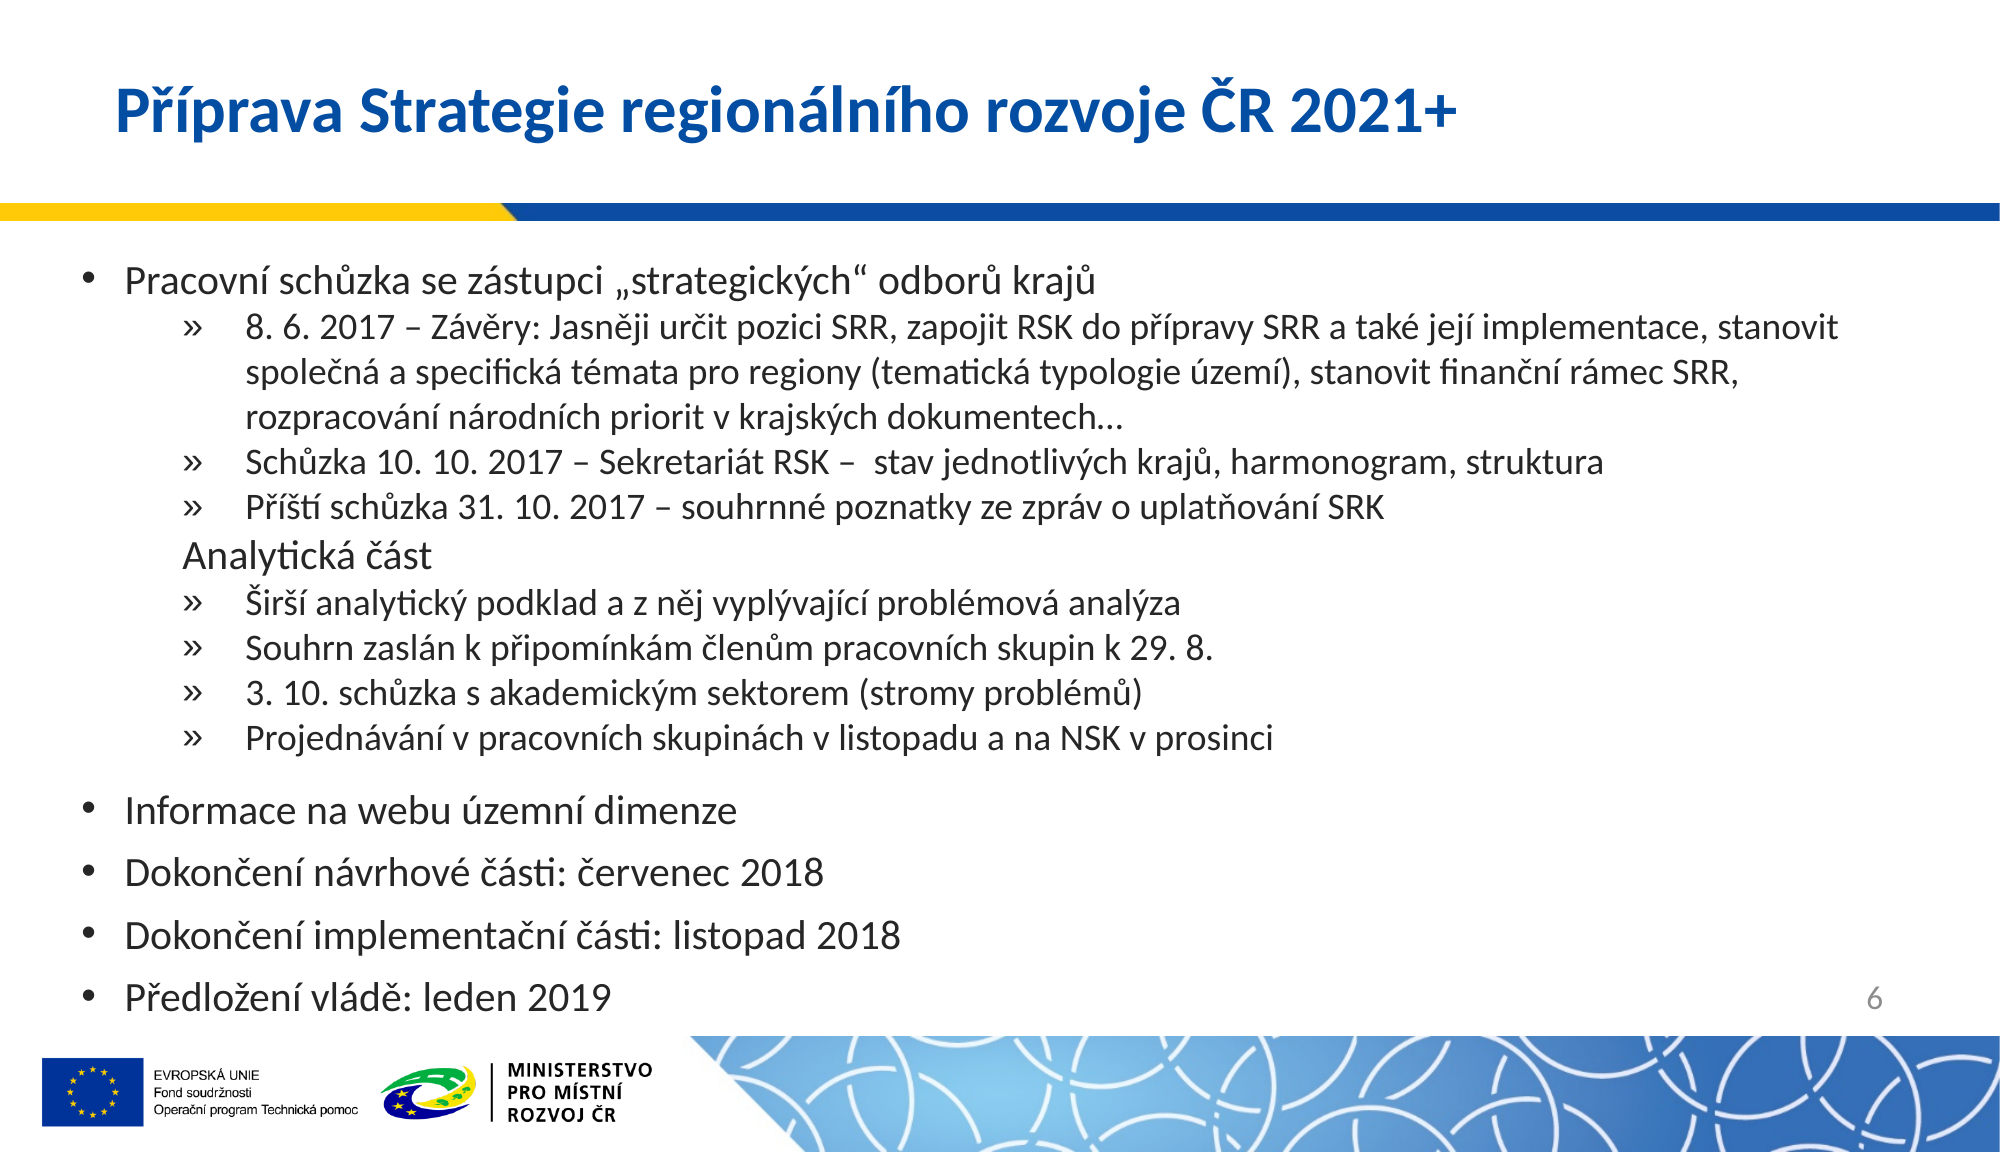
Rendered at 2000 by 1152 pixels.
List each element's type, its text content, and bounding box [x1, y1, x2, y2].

slide_number 6 [1436, 965, 1904, 1027]
picture [0, 203, 2000, 221]
list Pracovní schůzka se zástupci „strategických“ odborů krajů 8. 6. 2017 – Závěry: Jasněji určit pozici SRR, zapojit RSK do přípravy SRR a také její implementace, stanovit společná a specifická témata pro regiony (tematická typologie území), stanovit finanční rámec SRR, rozpracování národních priorit v krajských dokumentech… Schůzka 10. 10. 2017 – Sekretariát RSK – stav jednotlivých krajů, harmonogram, struktura Příští schůzka 31. 10. 2017 – souhrnné poznatky ze zpráv o uplatňování SRK Analytická část Širší analytický podklad a z něj vyplývající problémová analýza Souhrn zaslán k připomínkám členům pracovních skupin k 29. 8. 3. 10. schůzka s akademickým sektorem (stromy problémů) Projednávání v pracovních skupinách v listopadu a na NSK v prosinci Informace na webu územní dimenze Dokončení návrhové části: červenec 2018 Dokončení implementační části: listopad 2018 Předložení vládě: leden 2019 [66, 245, 1910, 1025]
picture [680, 1036, 2000, 1152]
picture [19, 1035, 674, 1149]
title Příprava Strategie regionálního rozvoje ČR 2021+ [100, 29, 1901, 182]
